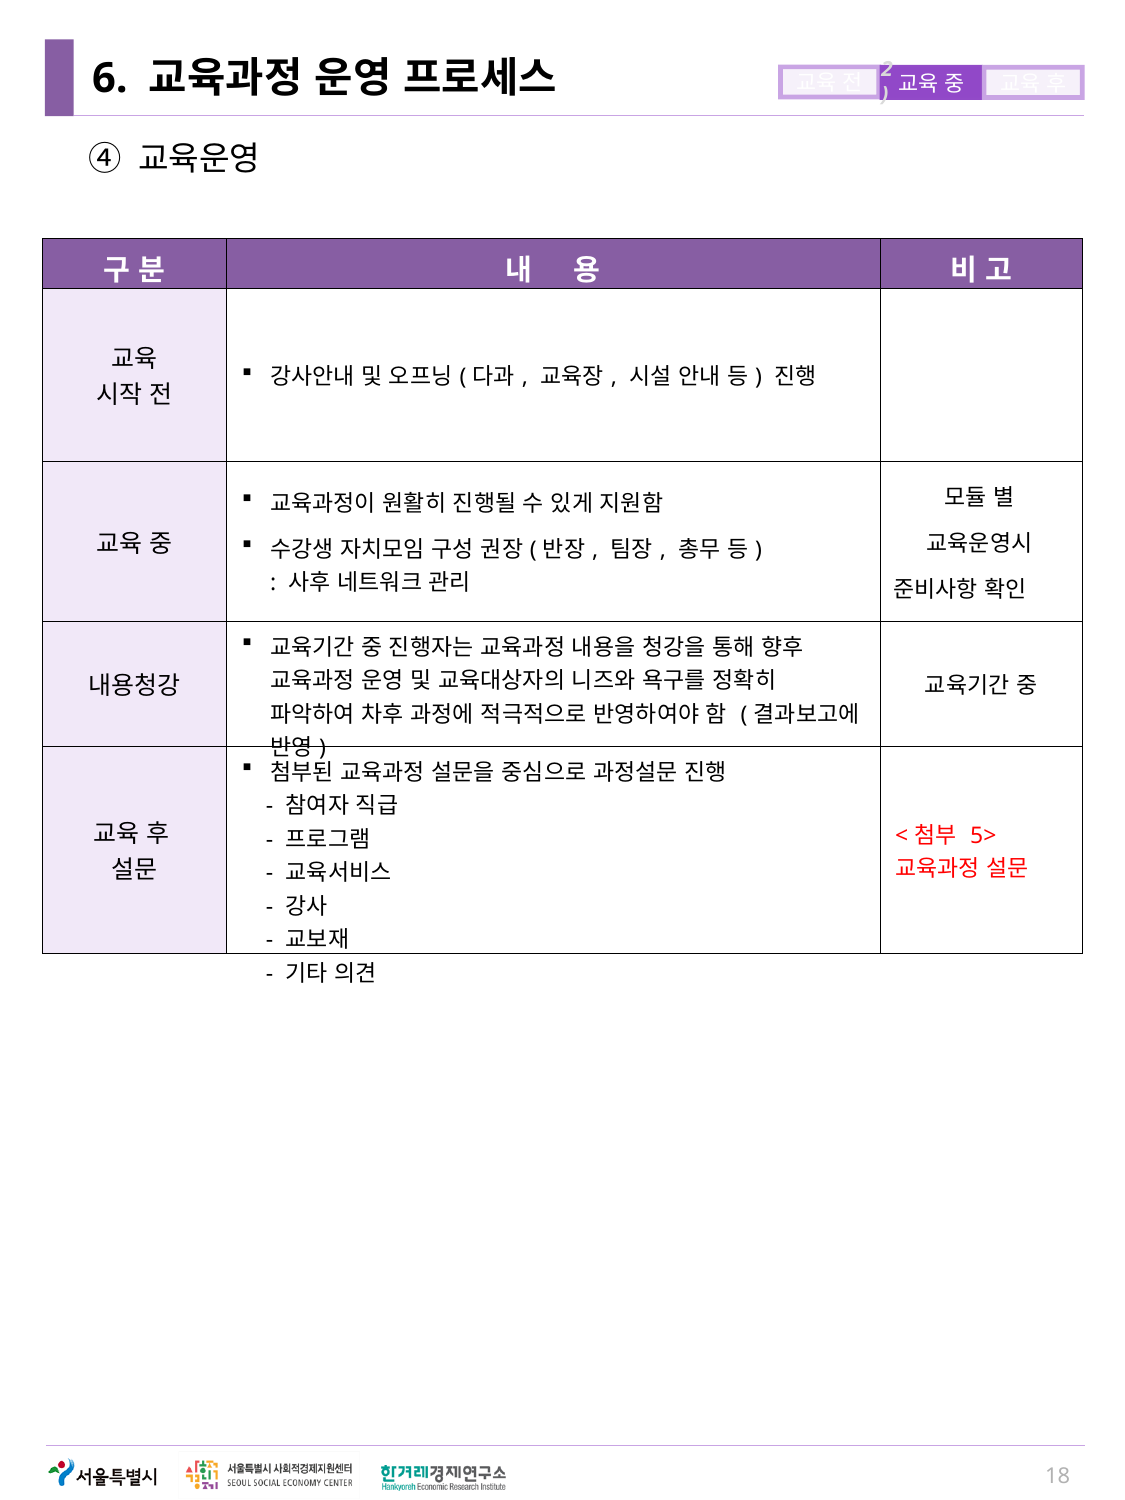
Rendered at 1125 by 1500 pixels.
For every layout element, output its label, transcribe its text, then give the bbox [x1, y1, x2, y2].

table_cell 교육과정이 원활히 진행될 수 있게 지원함 수강생 자치모임 구성 권장(반장, 팀장, 총무 등) : 사후 네트워크 관리 [227, 462, 880, 621]
table_cell [881, 289, 1082, 461]
slide_number 18 [832, 1436, 1086, 1500]
table_cell 교육 중 [43, 462, 226, 621]
table_header 내 용 [227, 239, 880, 288]
table_cell 내용청강 [43, 622, 226, 746]
text_box ④ 교육운영 [73, 130, 285, 185]
table_header 비 고 [881, 239, 1082, 288]
picture [381, 1465, 506, 1491]
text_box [780, 55, 1083, 98]
table_header 구 분 [43, 239, 226, 288]
table_cell 교육기간 중 진행자는 교육과정 내용을 청강을 통해 향후 교육과정 운영 및 교육대상자의 니즈와 욕구를 정확히 파악하여 차후 과정에 적극적으로 반영하여야 함 (결과보고에 반영) [227, 622, 880, 746]
table_cell <첨부 5> 교육과정 설문 [881, 747, 1082, 953]
table_cell 첨부된 교육과정 설문을 중심으로 과정설문 진행 - 참여자 직급 - 프로그램 - 교육서비스 - 강사 - 교보재 - 기타 의견 [227, 747, 880, 953]
table_cell 교육기간 중 [881, 622, 1082, 746]
title 6. 교육과정 운영 프로세스 [77, 49, 1034, 110]
picture [178, 1451, 360, 1499]
table_cell 교육 후 설문 [43, 747, 226, 953]
picture [48, 1457, 157, 1486]
table_cell 모듈 별 교육운영시 준비사항 확인 [881, 462, 1082, 621]
table_cell 교육 시작 전 [43, 289, 226, 461]
table_cell 강사안내 및 오프닝(다과, 교육장, 시설 안내 등) 진행 [227, 289, 880, 461]
